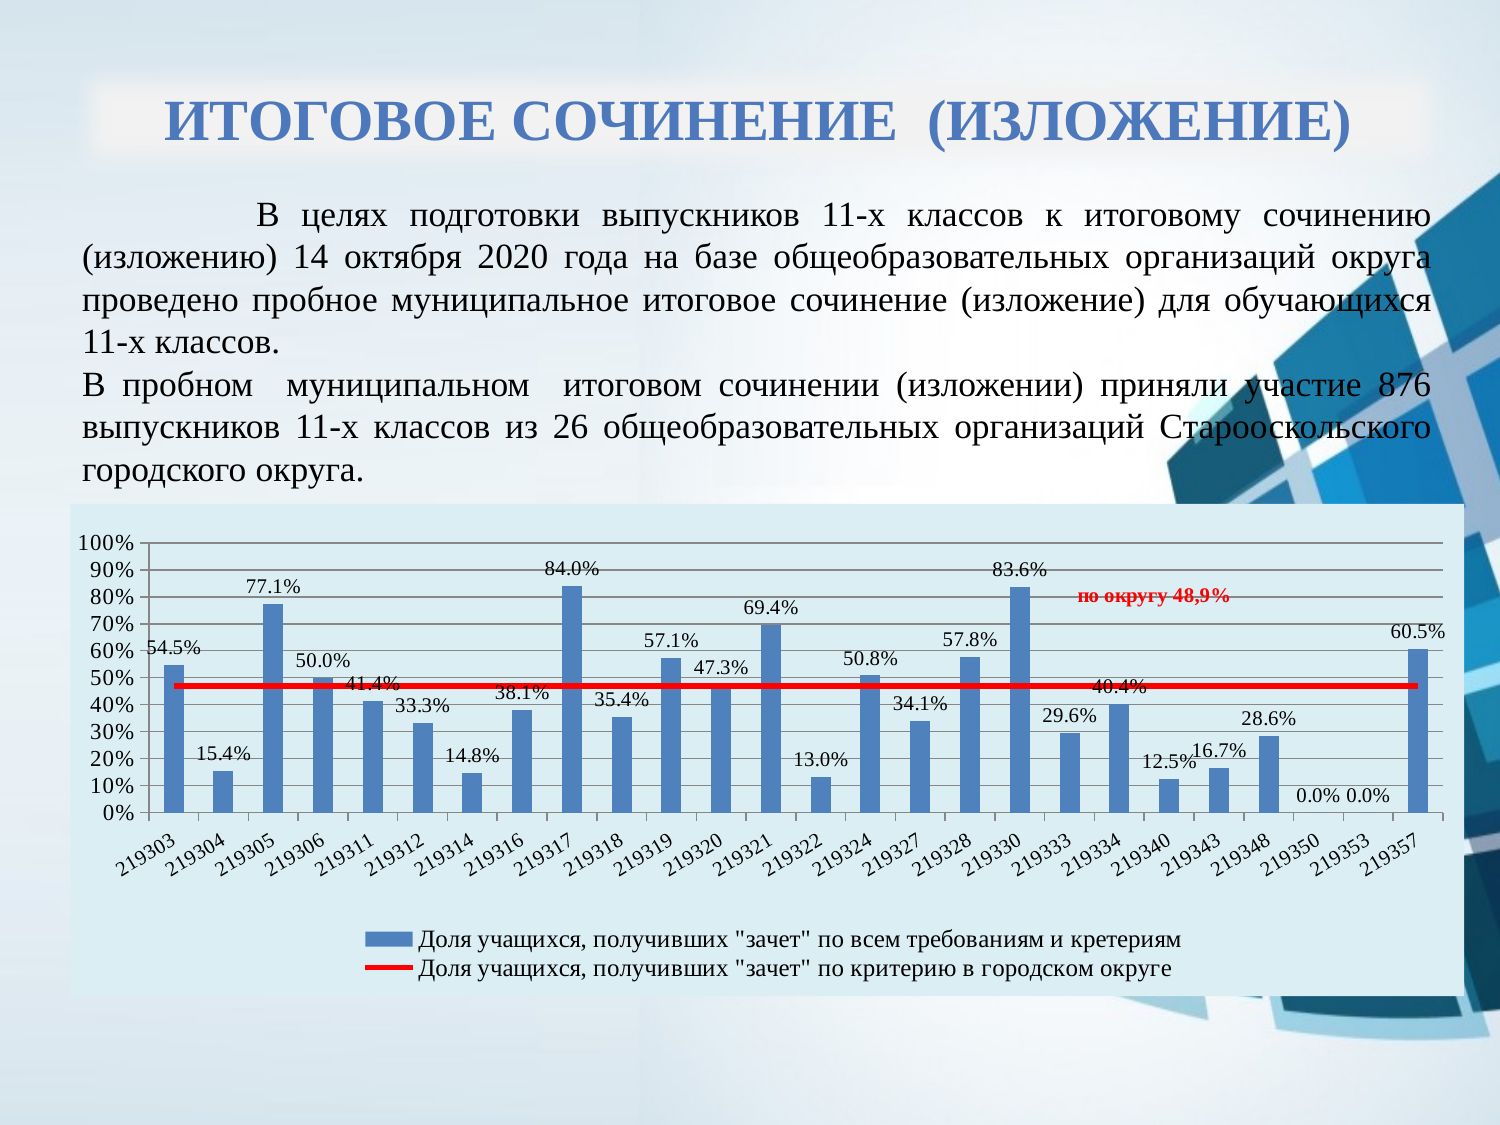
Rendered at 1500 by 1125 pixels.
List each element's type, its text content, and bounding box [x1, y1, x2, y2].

text_box Итоговое сочинение (изложение) [109, 98, 1412, 139]
subtitle В целях подготовки выпускников 11-х классов к итоговому сочинению (изложению) 14 октября 2020 года на базе общеобразовательных организаций округа проведено пробное муниципальное итоговое сочинение (изложение) для обучающихся 11-х классов. В пробном муниципальном итоговом сочинении (изложении) приняли участие 876 выпускников 11-х классов из 26 общеобразовательных организаций Старооскольского городского округа. [82, 187, 1432, 493]
picture [0, 0, 1500, 1125]
chart [70, 503, 1465, 997]
